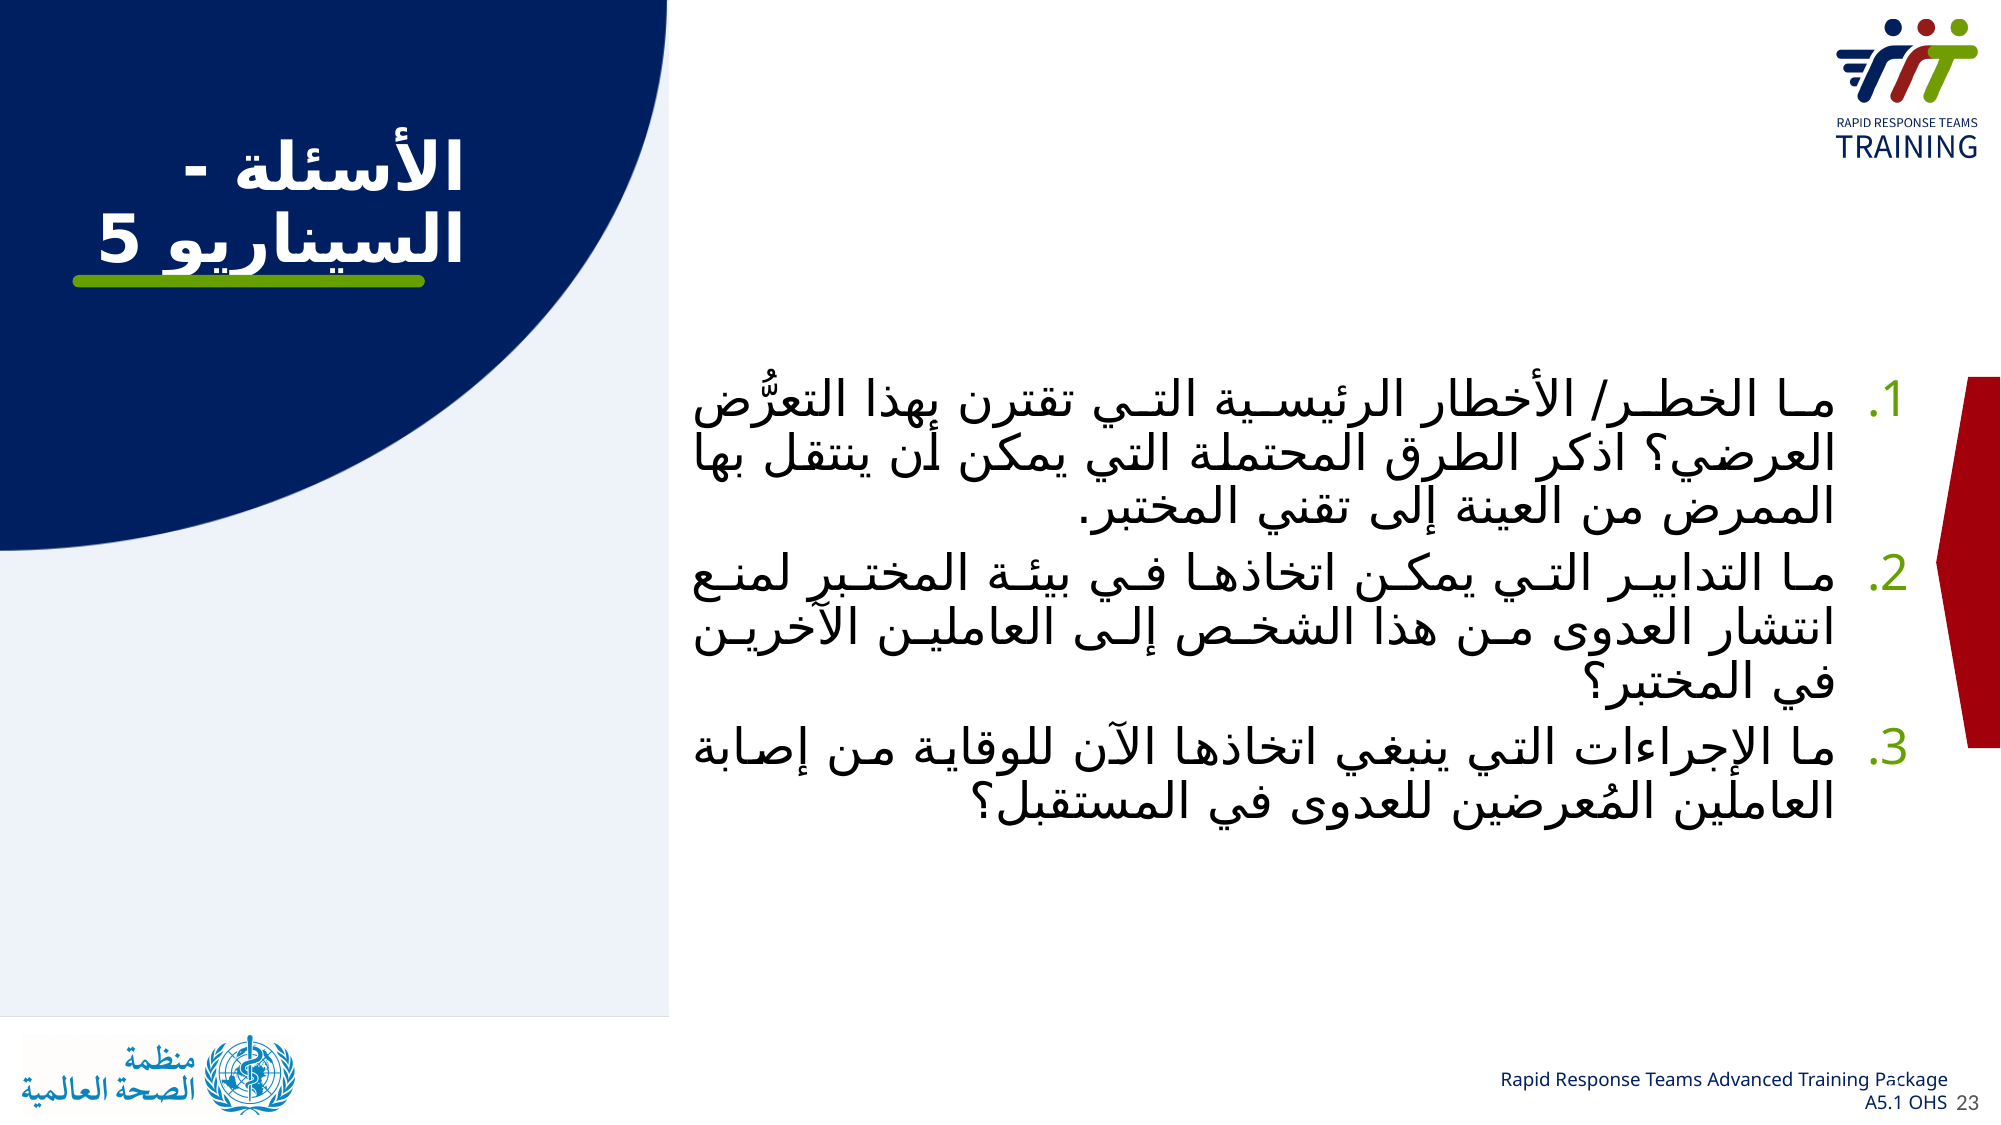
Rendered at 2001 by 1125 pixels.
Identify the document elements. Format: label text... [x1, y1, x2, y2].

picture [0, 0, 669, 1018]
picture [1835, 19, 1978, 167]
title الأسئلة - السيناريو 5 [0, 85, 475, 404]
picture [22, 1035, 295, 1115]
text_box [72, 274, 425, 288]
list ما الخطر/ الأخطار الرئيسية التي تقترن بهذا التعرُّض العرضي؟ اذكر الطرق المحتملة التي يمكن أن ينتقل بها الممرض من العينة إلى تقني المختبر. ما التدابير التي يمكن اتخاذها في بيئة المختبر لمنع انتشار العدوى من هذا الشخص إلى العاملين الآخرين في المختبر؟ ما الإجراءات التي ينبغي اتخاذها الآن للوقاية من إصابة العاملين المُعرضين للعدوى في المستقبل؟ [683, 364, 1921, 1125]
picture [252, 1050, 258, 1059]
